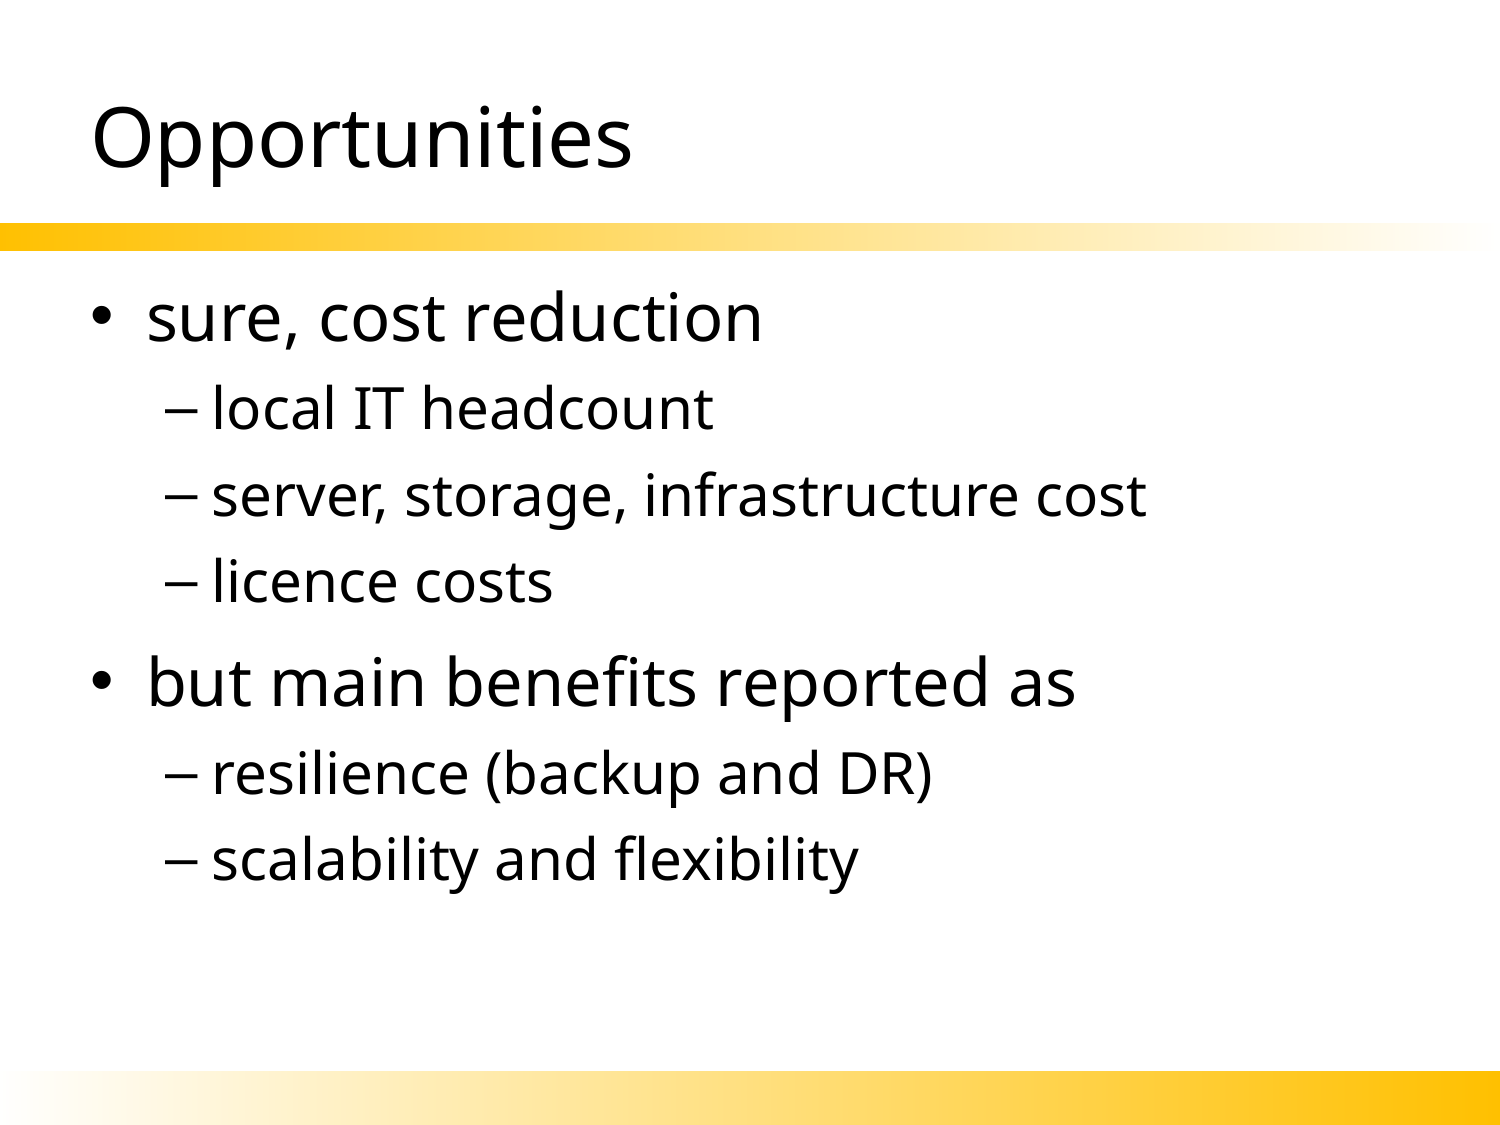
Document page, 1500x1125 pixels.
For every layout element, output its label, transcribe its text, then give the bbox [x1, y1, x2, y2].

list sure, cost reduction local IT headcount server, storage, infrastructure cost licence costs but main benefits reported as resilience (backup and DR) scalability and flexibility [75, 267, 1425, 1047]
table_header Product Name [1172, 1072, 1177, 1125]
title Opportunities [75, 45, 1425, 224]
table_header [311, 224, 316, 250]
table_header Type [1113, 1072, 1118, 1125]
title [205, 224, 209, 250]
table_header Type [293, 224, 298, 250]
